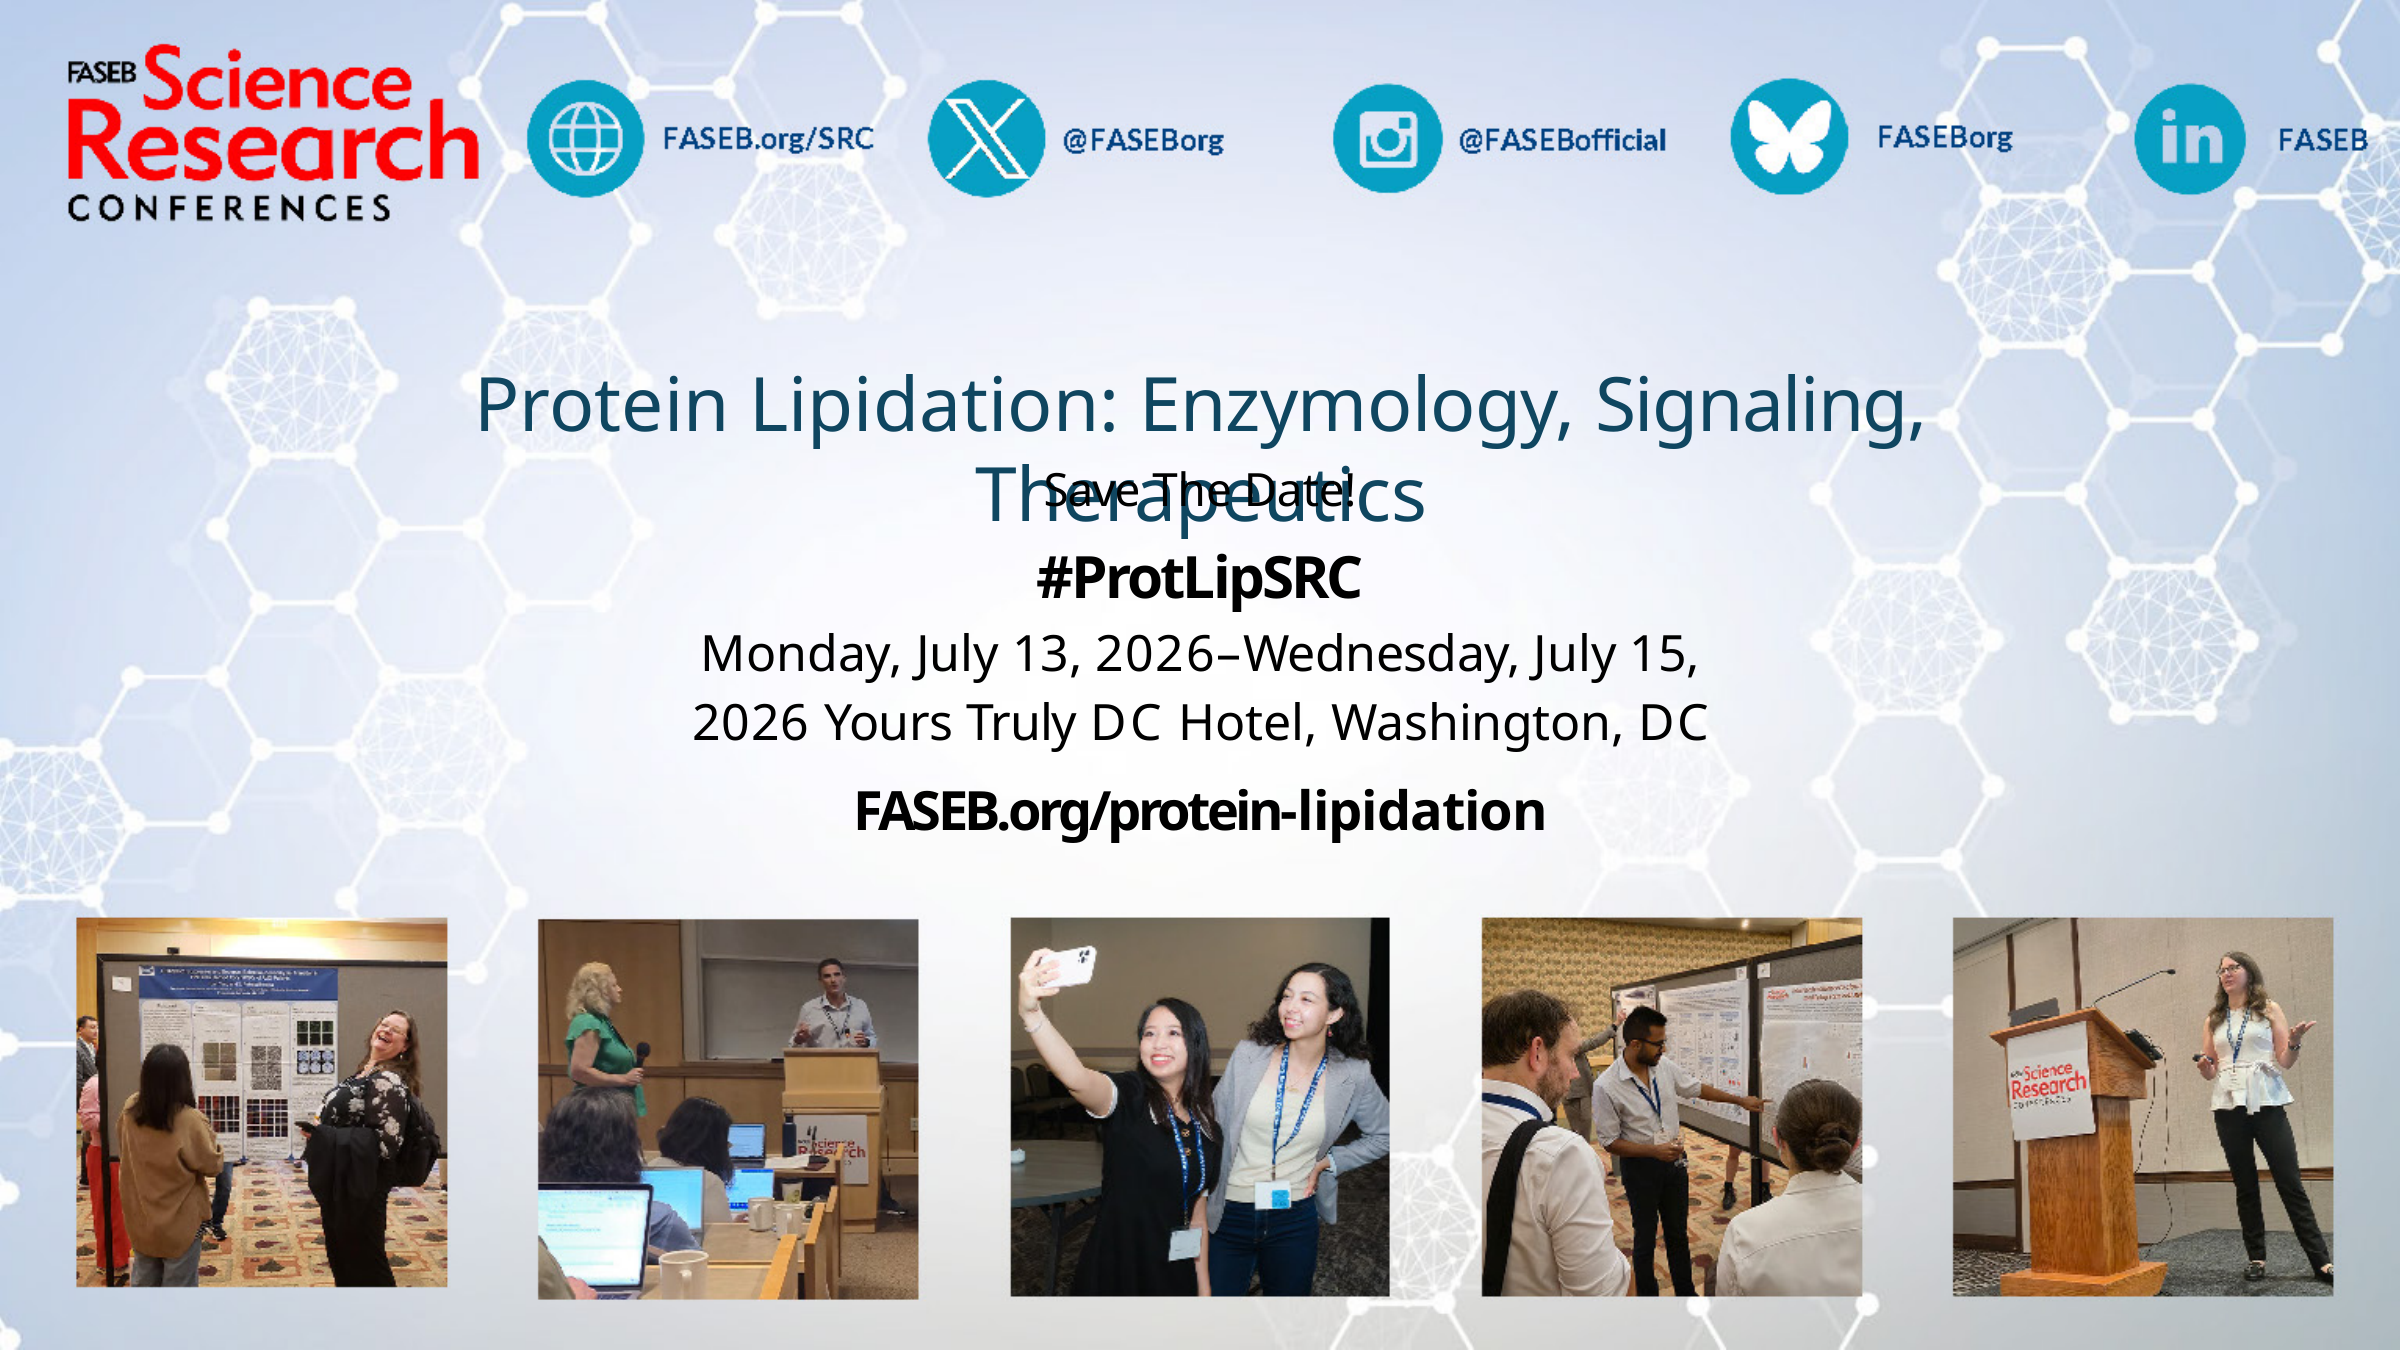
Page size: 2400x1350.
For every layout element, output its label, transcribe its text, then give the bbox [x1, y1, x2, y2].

picture [0, 0, 2400, 1350]
title Protein Lipidation: Enzymology, Signaling, Therapeutics [294, 353, 2106, 582]
text_box Save The Date! #ProtLipSRC Monday, July 13, 2026–Wednesday, July 15, 2026 Yours Truly DC Hotel, Washington, DC FASEB.org/protein-lipidation [648, 439, 1752, 842]
